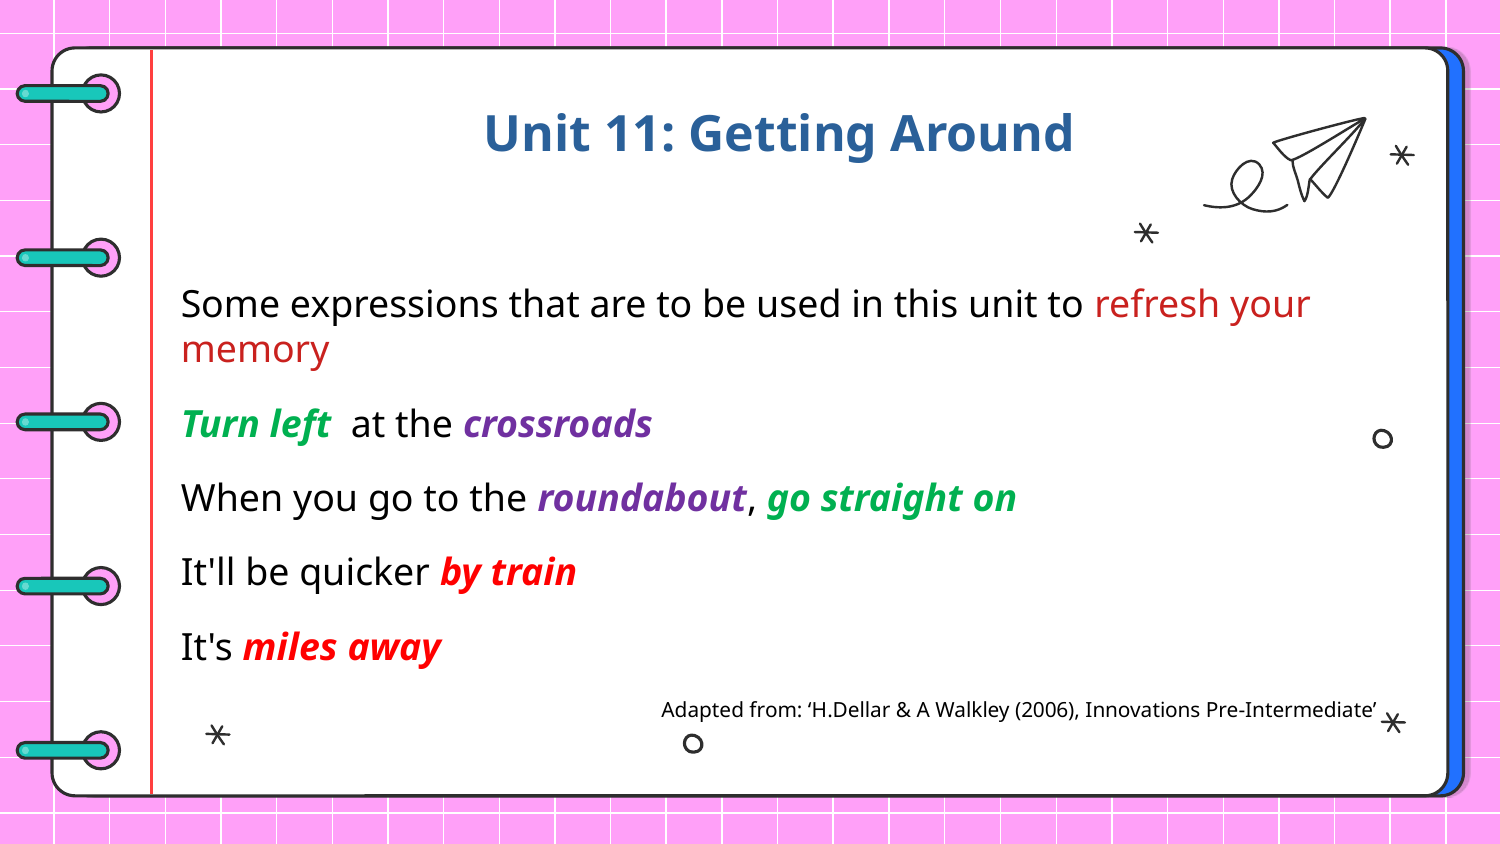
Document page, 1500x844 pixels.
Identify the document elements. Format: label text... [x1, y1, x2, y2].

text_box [1203, 117, 1366, 214]
text_box Some expressions that are to be used in this unit to refresh your memory Turn left at the crossroads When you go to the roundabout, go straight on It'll be quicker by train It's miles away Adapted from: ‘H.Dellar & A Walkley (2006), Innovations Pre-Intermediate’ [165, 195, 1382, 758]
title Unit 11: Getting Around [165, 86, 1372, 181]
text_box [1134, 223, 1159, 243]
